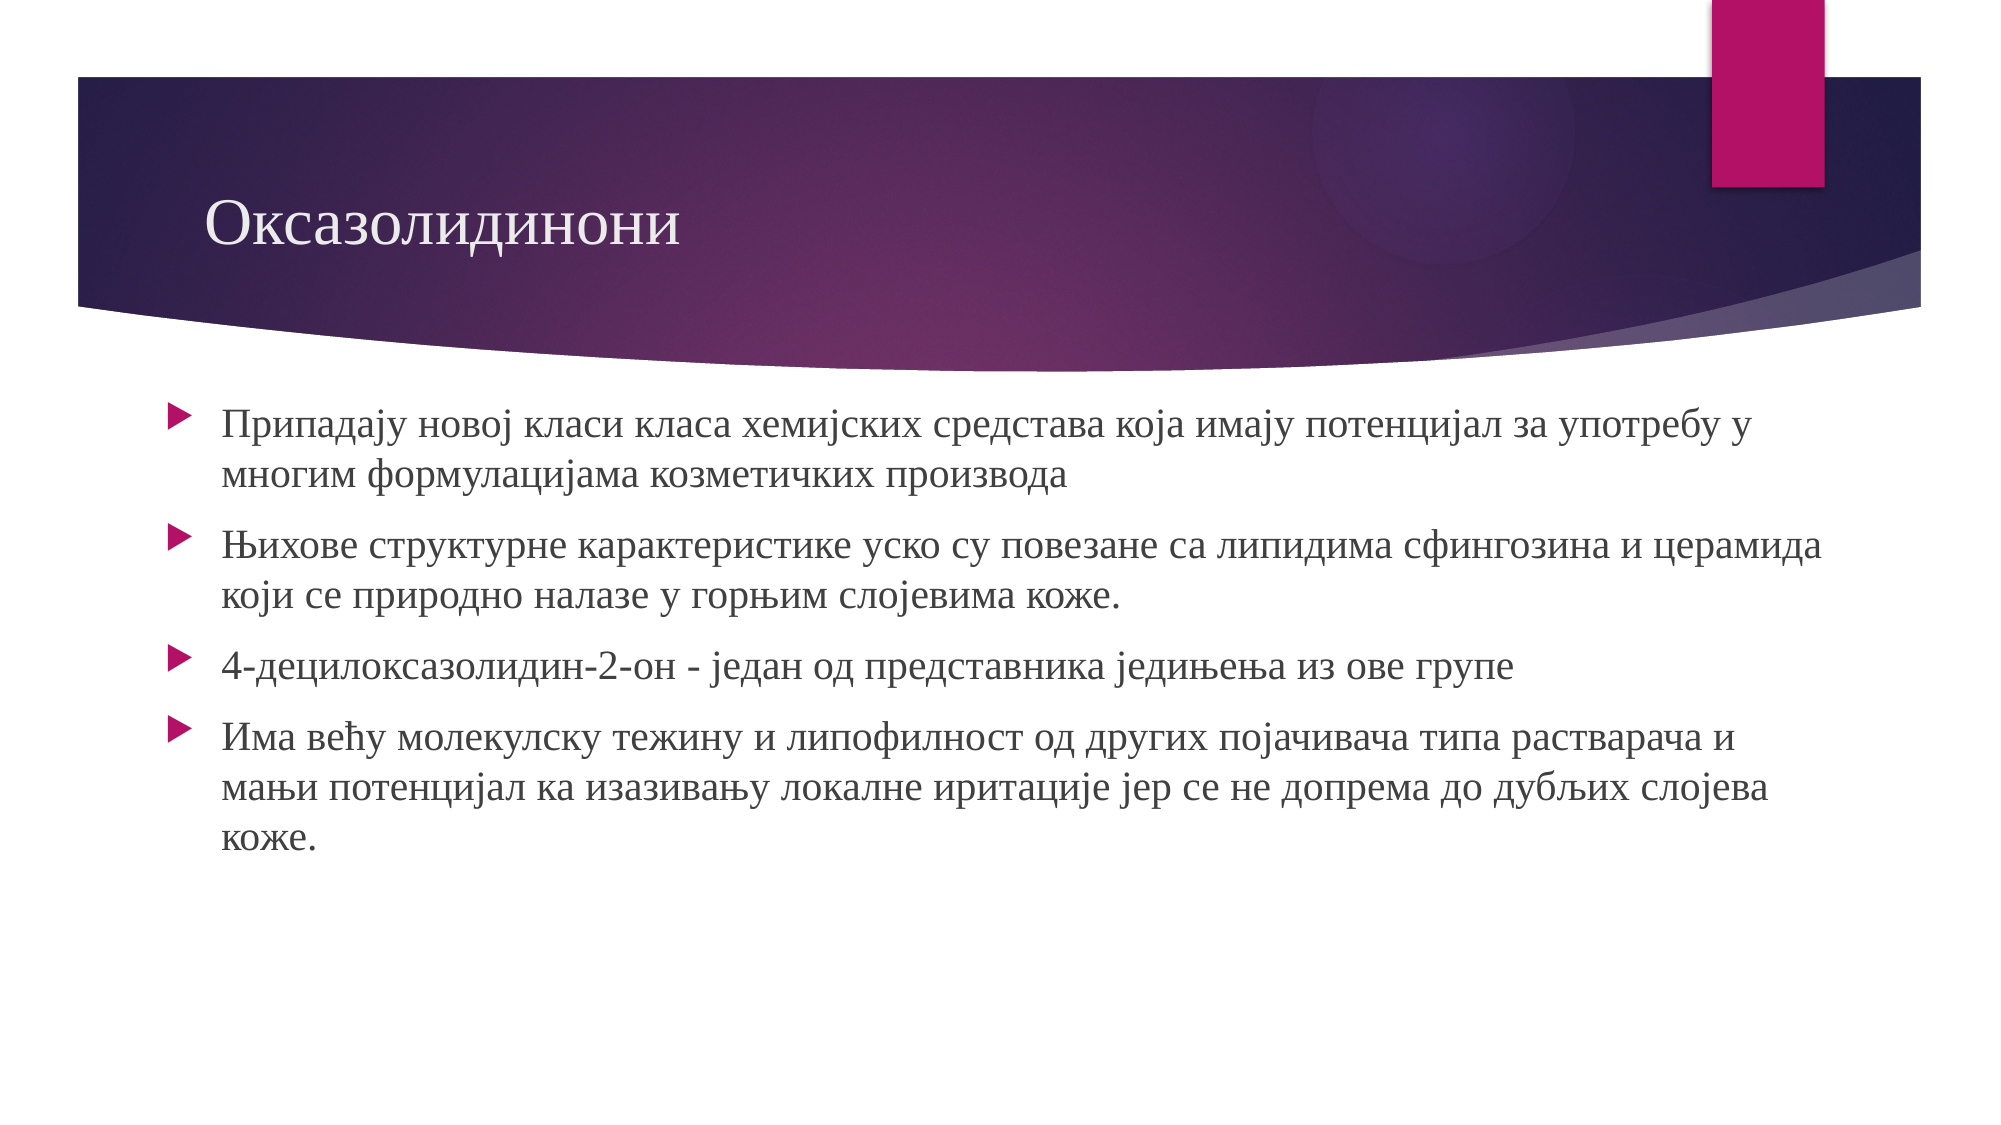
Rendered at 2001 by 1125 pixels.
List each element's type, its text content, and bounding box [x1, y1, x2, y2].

list Припадају новој класи класа хемијских средстава која имају потенцијал за употребу у многим формулацијама козметичких производа Њихове структурне карактеристике уско су повезане са липидима сфингозина и церамида који се природно налазе у горњим слојевима коже. 4-децилоксазолидин-2-он - један од представника једињења из ове групе Има већу молекулску тежину и липофилност од других појачивача типа растварача и мањи потенцијал ка изазивању локалне иритације јер се не допрема до дубљих слојева коже. [149, 388, 1850, 950]
title Оксазолидинони [189, 159, 1627, 276]
